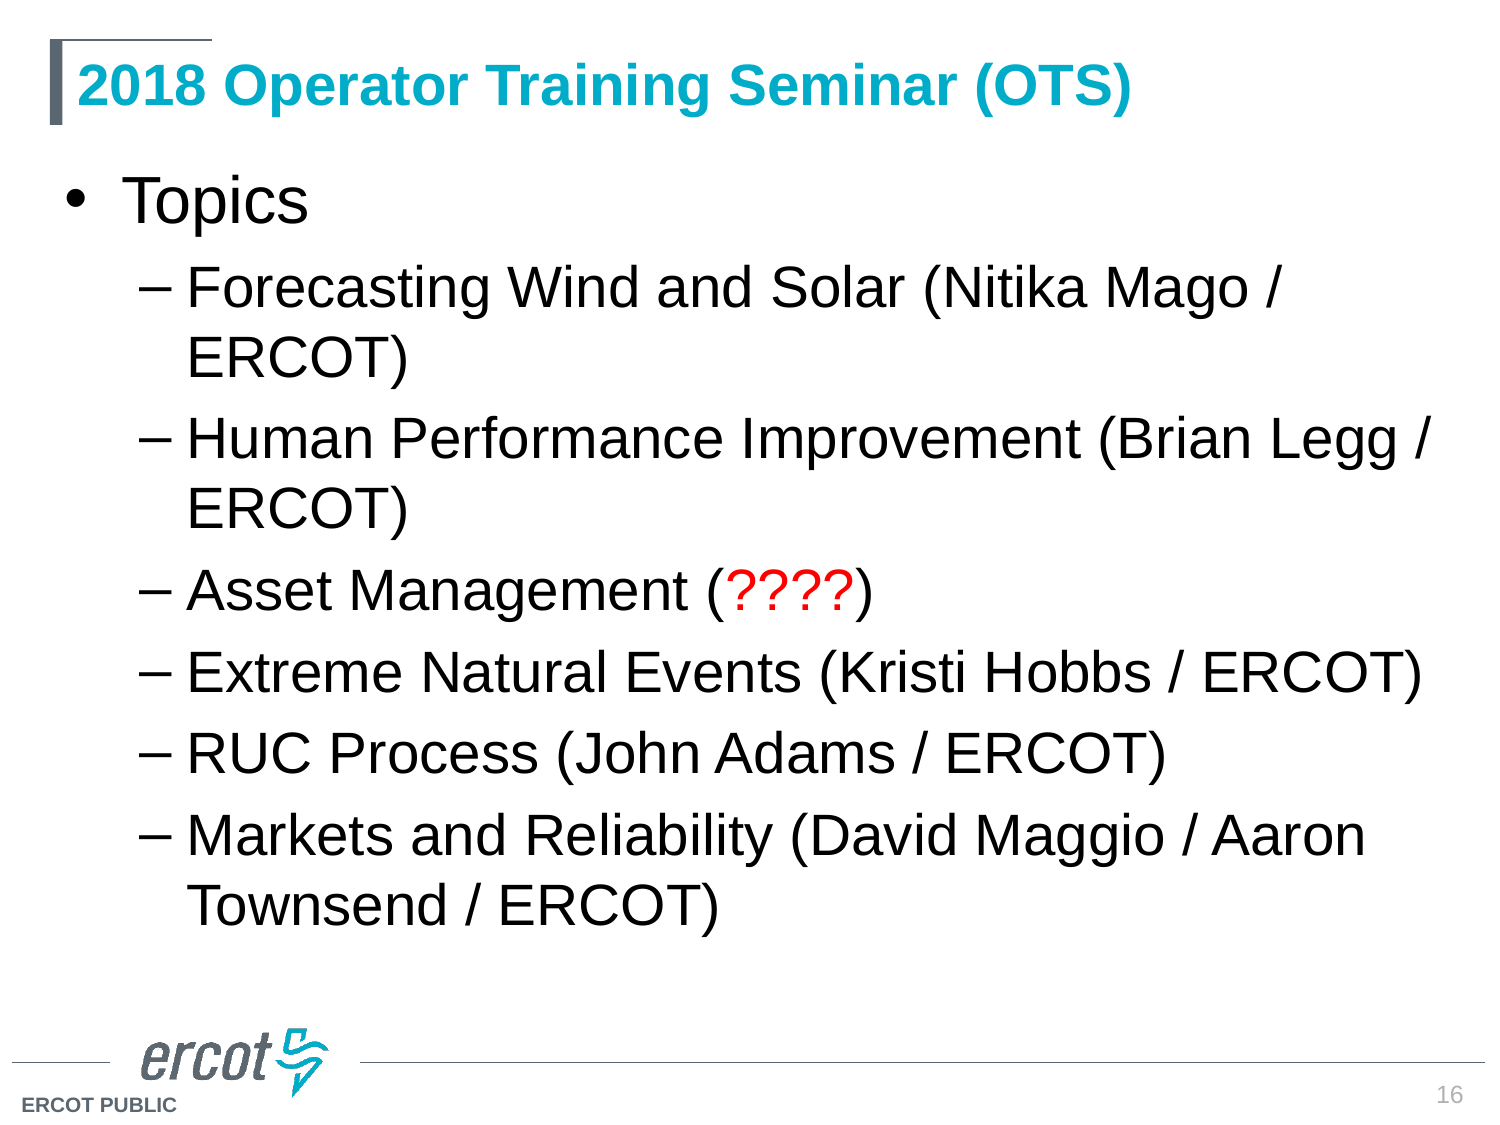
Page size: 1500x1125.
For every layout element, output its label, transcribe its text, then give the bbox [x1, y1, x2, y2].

slide_number 16 [1412, 1076, 1488, 1112]
title 2018 Operator Training Seminar (OTS) [62, 39, 1450, 125]
list Topics Forecasting Wind and Solar (Nitika Mago / ERCOT) Human Performance Improvement (Brian Legg / ERCOT) Asset Management (????) Extreme Natural Events (Kristi Hobbs / ERCOT) RUC Process (John Adams / ERCOT) Markets and Reliability (David Maggio / Aaron Townsend / ERCOT) [50, 149, 1450, 1035]
picture [137, 1035, 332, 1100]
